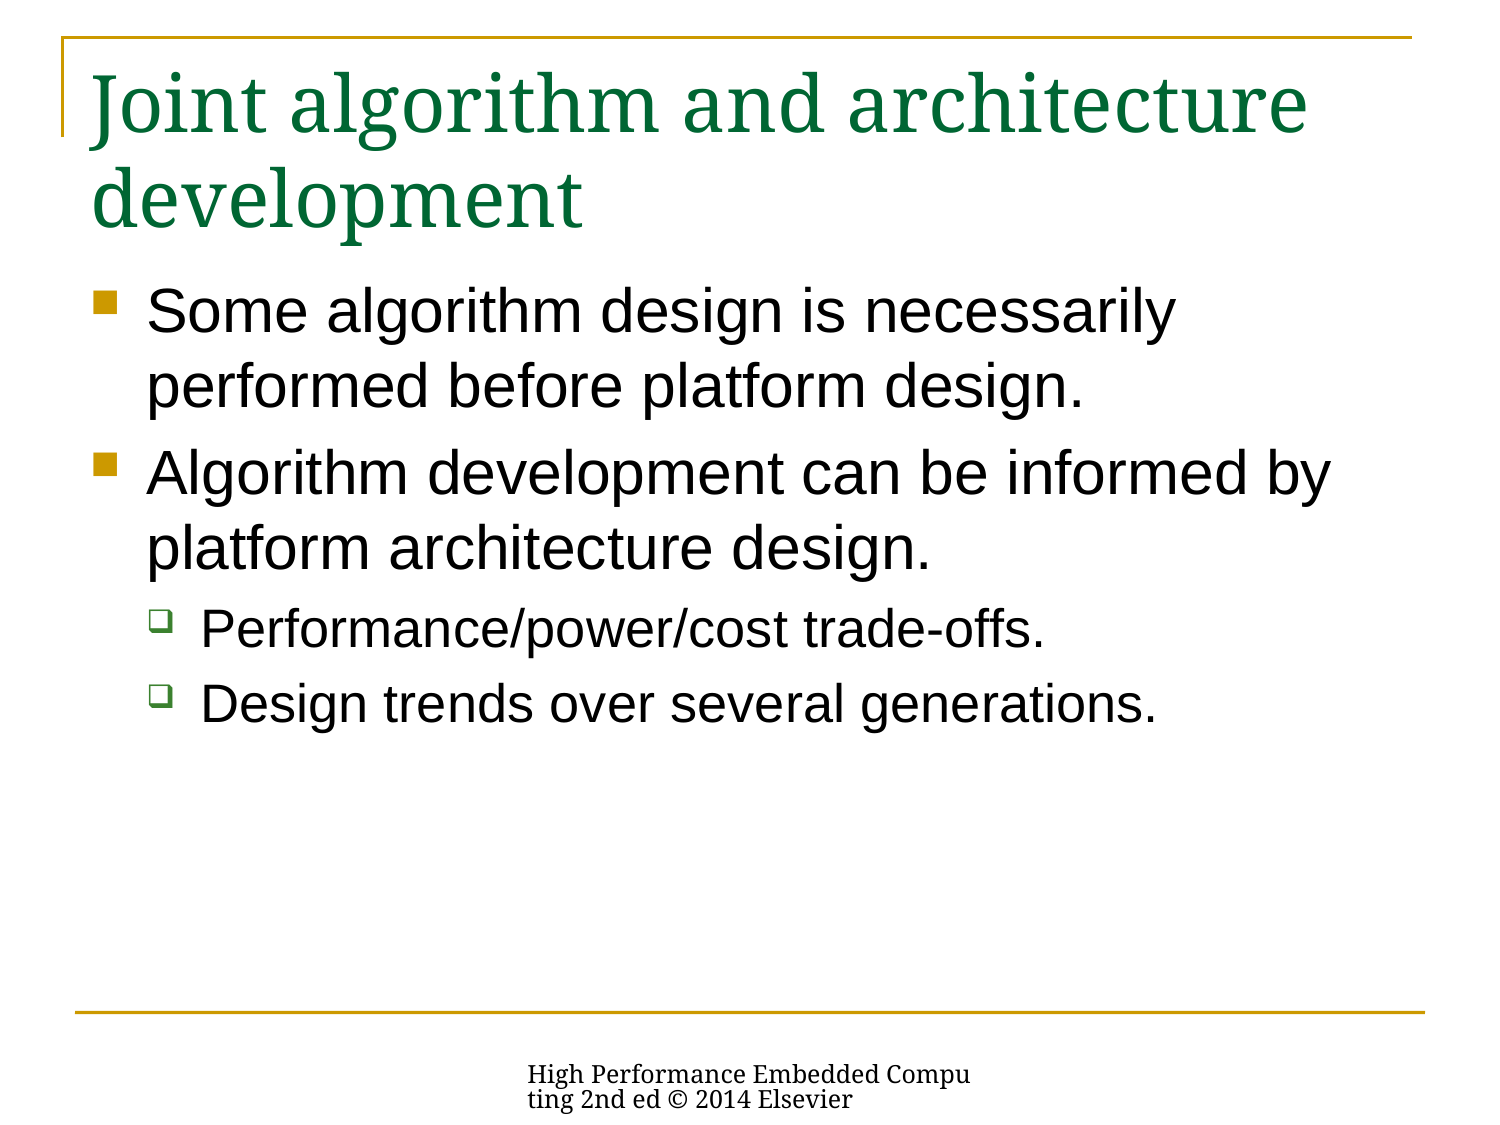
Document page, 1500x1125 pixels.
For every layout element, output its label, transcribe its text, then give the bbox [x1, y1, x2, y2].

list Some algorithm design is necessarily performed before platform design. Algorithm development can be informed by platform architecture design. Performance/power/cost trade-offs. Design trends over several generations. [75, 262, 1425, 1006]
footer High Performance Embedded Computing 2nd ed © 2014 Elsevier [512, 1025, 988, 1100]
title Joint algorithm and architecture development [75, 45, 1425, 233]
